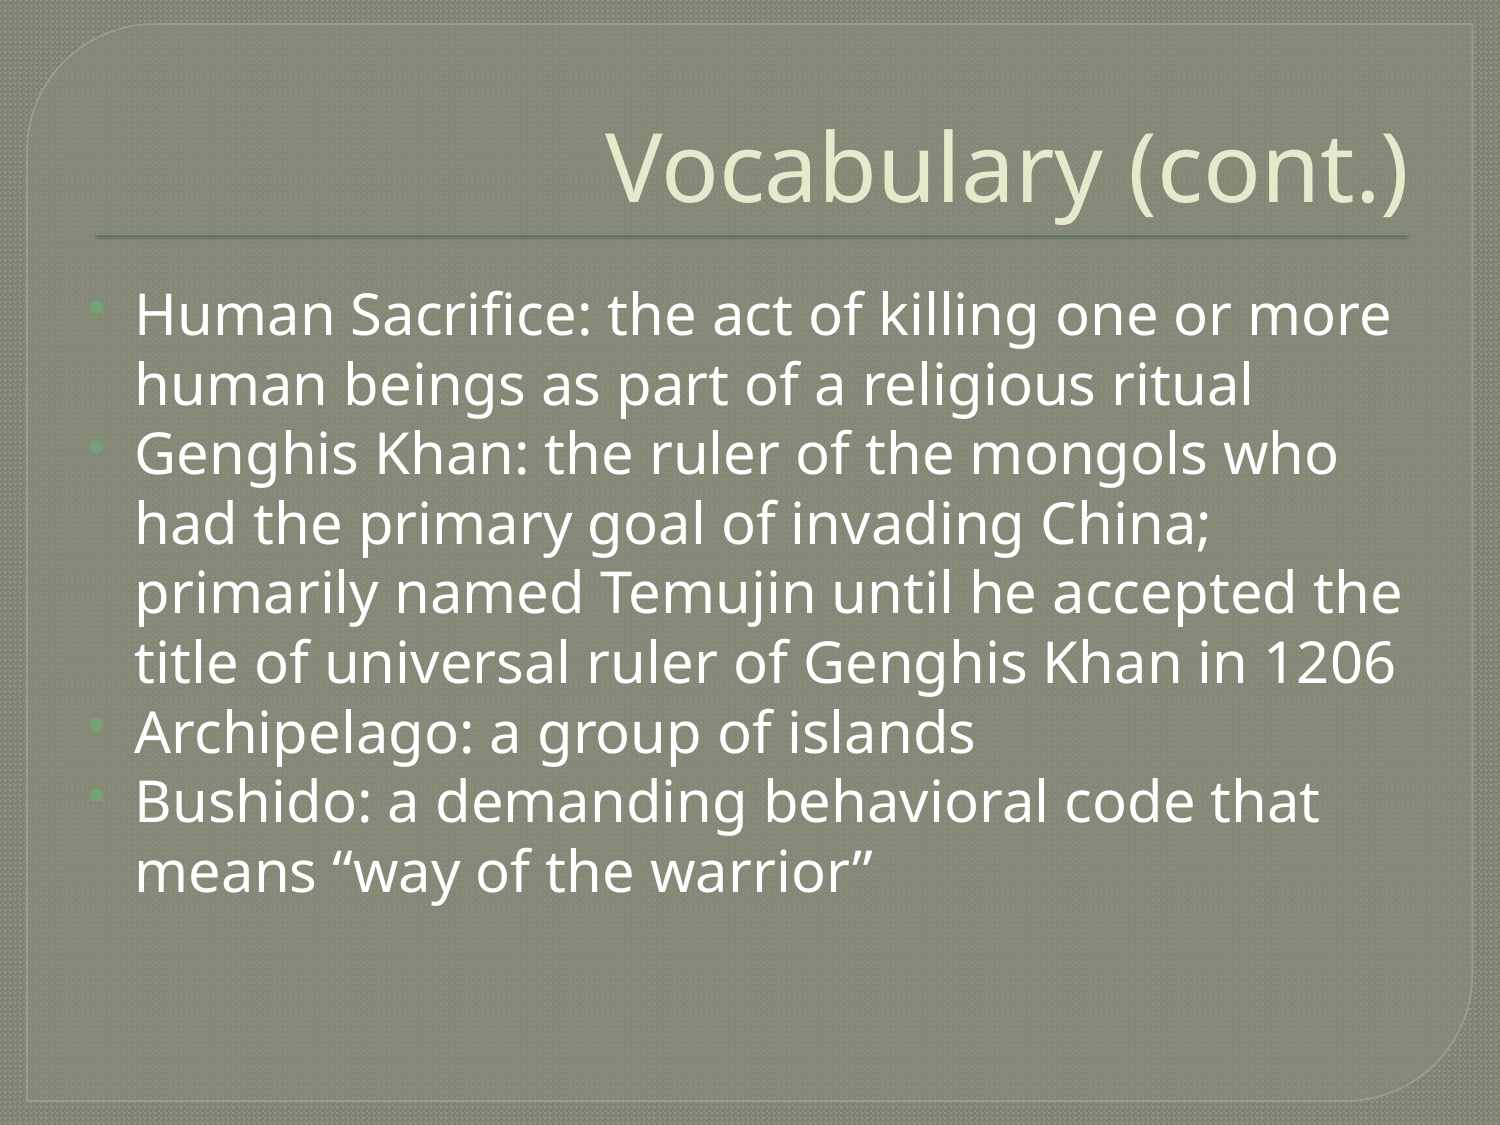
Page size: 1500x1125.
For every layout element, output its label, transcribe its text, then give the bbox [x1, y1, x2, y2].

title Vocabulary (cont.) [75, 41, 1425, 230]
list Human Sacrifice: the act of killing one or more human beings as part of a religious ritual Genghis Khan: the ruler of the mongols who had the primary goal of invading China; primarily named Temujin until he accepted the title of universal ruler of Genghis Khan in 1206 Archipelago: a group of islands Bushido: a demanding behavioral code that means “way of the warrior” [75, 270, 1425, 1013]
